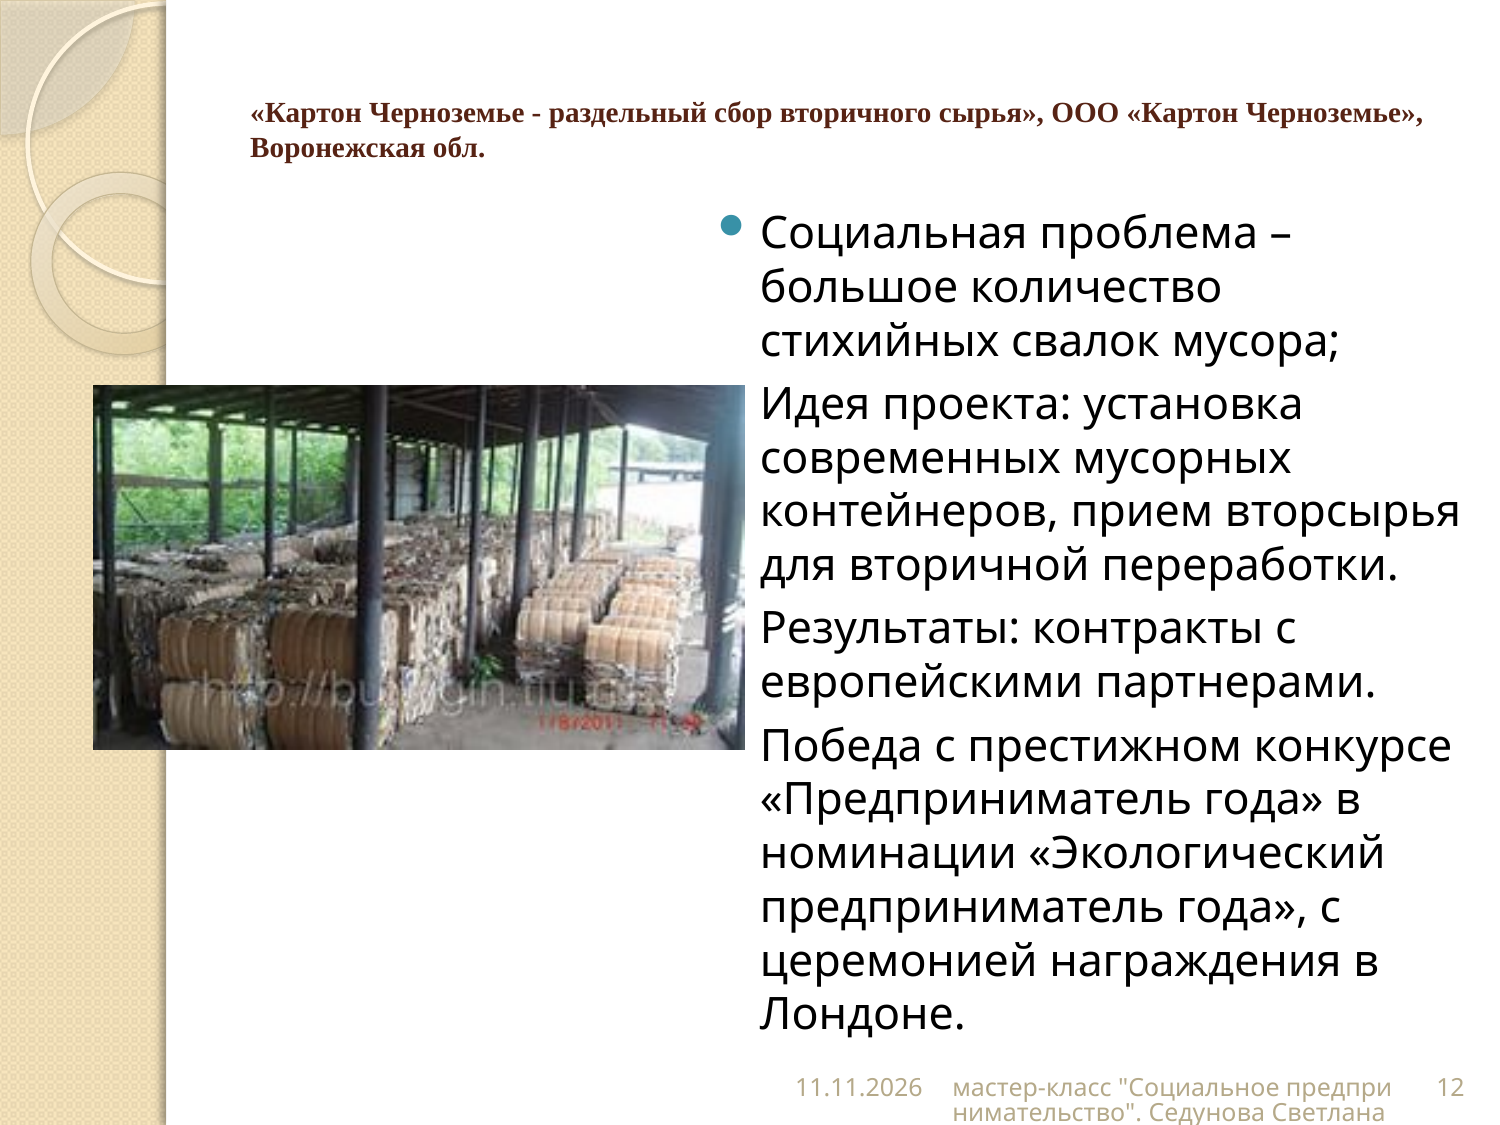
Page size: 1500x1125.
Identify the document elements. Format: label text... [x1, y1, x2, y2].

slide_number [587, 1034, 937, 1113]
slide_number 12 [1413, 1034, 1488, 1113]
title «Картон Черноземье - раздельный сбор вторичного сырья», ООО «Картон Черноземье», Воронежская обл. [235, 45, 1466, 233]
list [93, 385, 745, 750]
list Социальная проблема – большое количество стихийных свалок мусора; Идея проекта: установка современных мусорных контейнеров, прием вторсырья для вторичной переработки. Результаты: контракты с европейскими партнерами. Победа с престижном конкурсе «Предприниматель года» в номинации «Экологический предприниматель года», с церемонией награждения в Лондоне. [690, 196, 1488, 1034]
footer мастер-класс "Социальное предпринимательство". Седунова Светлана [937, 1034, 1413, 1113]
